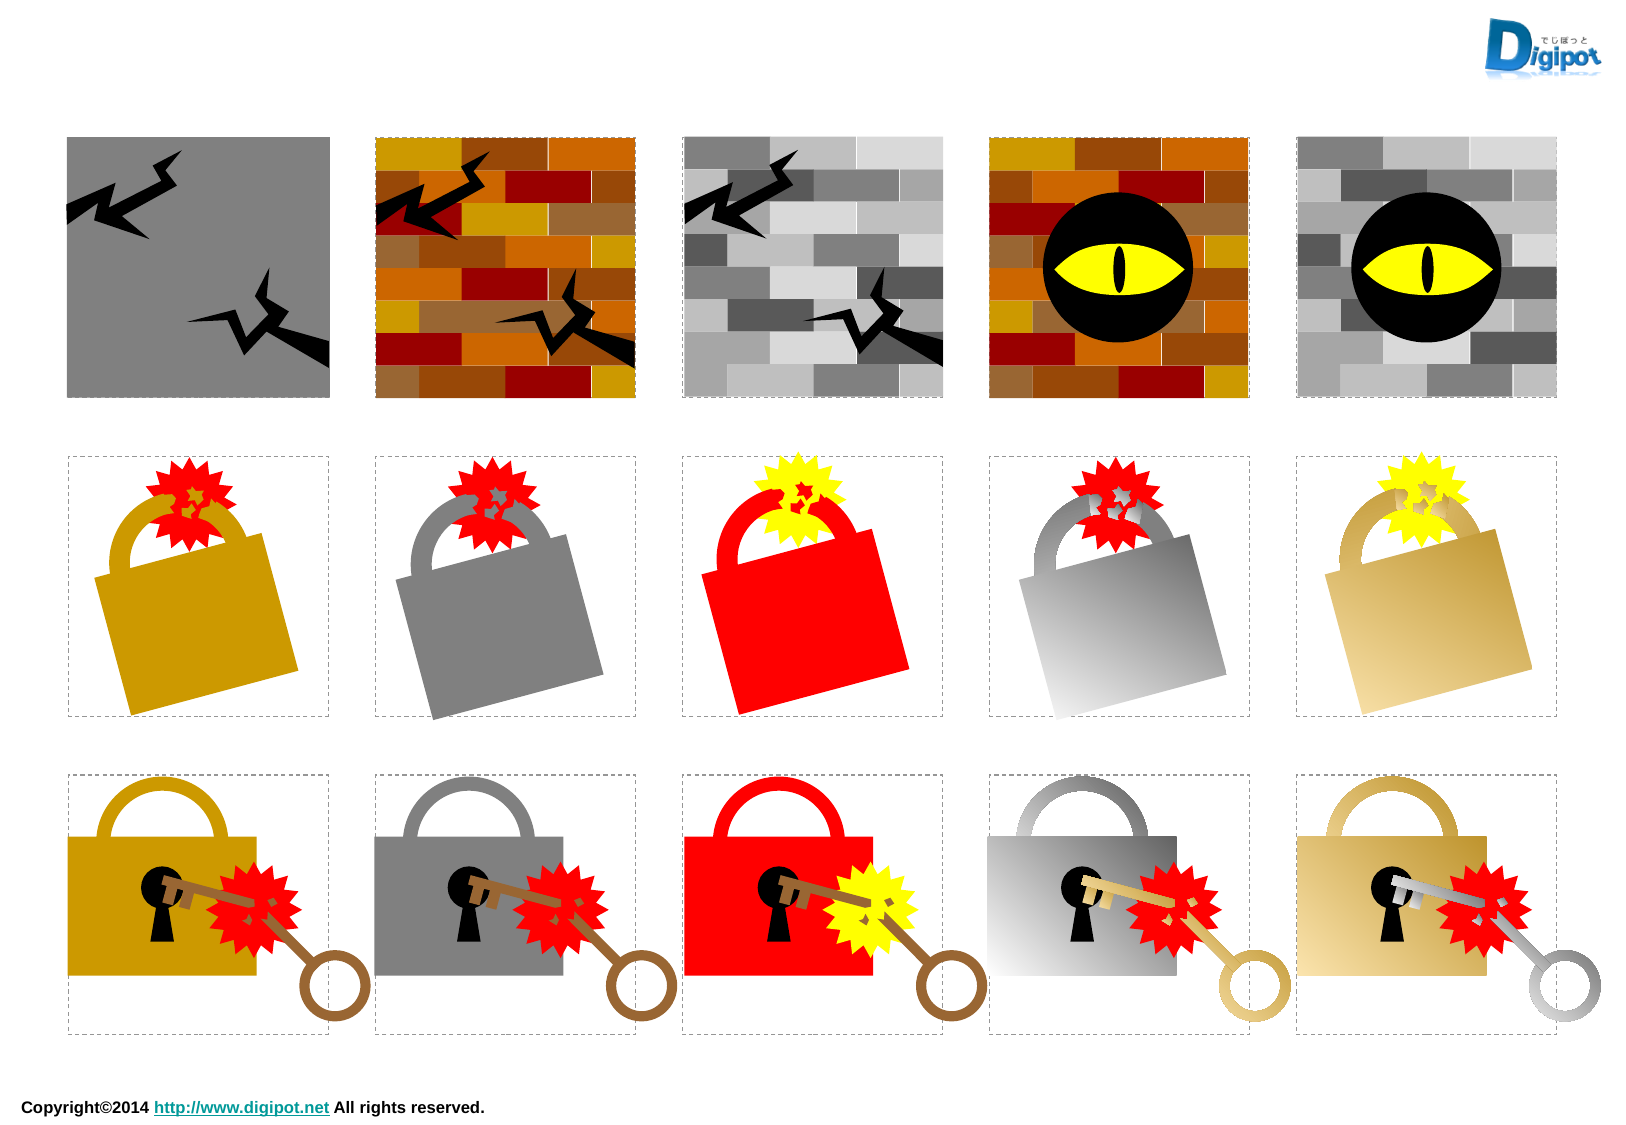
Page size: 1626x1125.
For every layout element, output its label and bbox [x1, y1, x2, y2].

text_box [108, 456, 284, 696]
text_box [410, 456, 589, 700]
text_box [67, 776, 315, 1049]
text_box [374, 776, 621, 1049]
text_box [1339, 451, 1518, 695]
text_box [1297, 136, 1557, 397]
text_box [684, 136, 944, 397]
text_box [1297, 776, 1545, 1049]
text_box [716, 451, 894, 695]
text_box [987, 776, 1235, 1049]
text_box [66, 136, 331, 398]
text_box [989, 137, 1249, 399]
picture [1485, 18, 1602, 82]
text_box [684, 776, 931, 1049]
text_box [375, 137, 636, 399]
text_box [1033, 456, 1212, 700]
